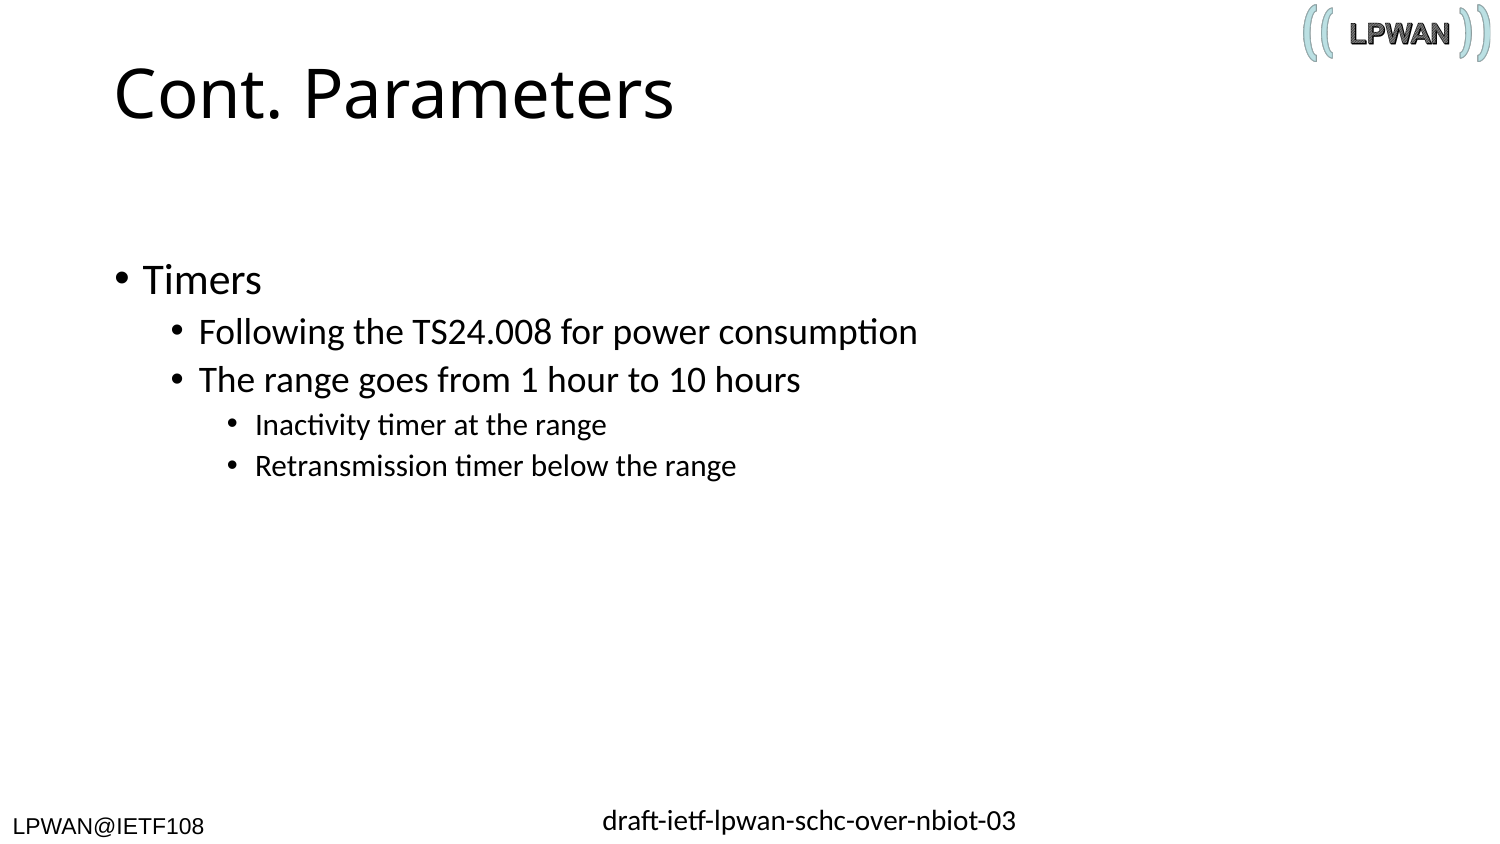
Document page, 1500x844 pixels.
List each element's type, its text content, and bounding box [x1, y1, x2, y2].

picture [1303, 4, 1491, 62]
text_box draft-ietf-lpwan-schc-over-nbiot-03 [587, 793, 1032, 844]
title Cont. Parameters [84, 14, 1378, 178]
list Timers Following the TS24.008 for power consumption The range goes from 1 hour to 10 hours Inactivity timer at the range Retransmission timer below the range [103, 251, 1397, 760]
